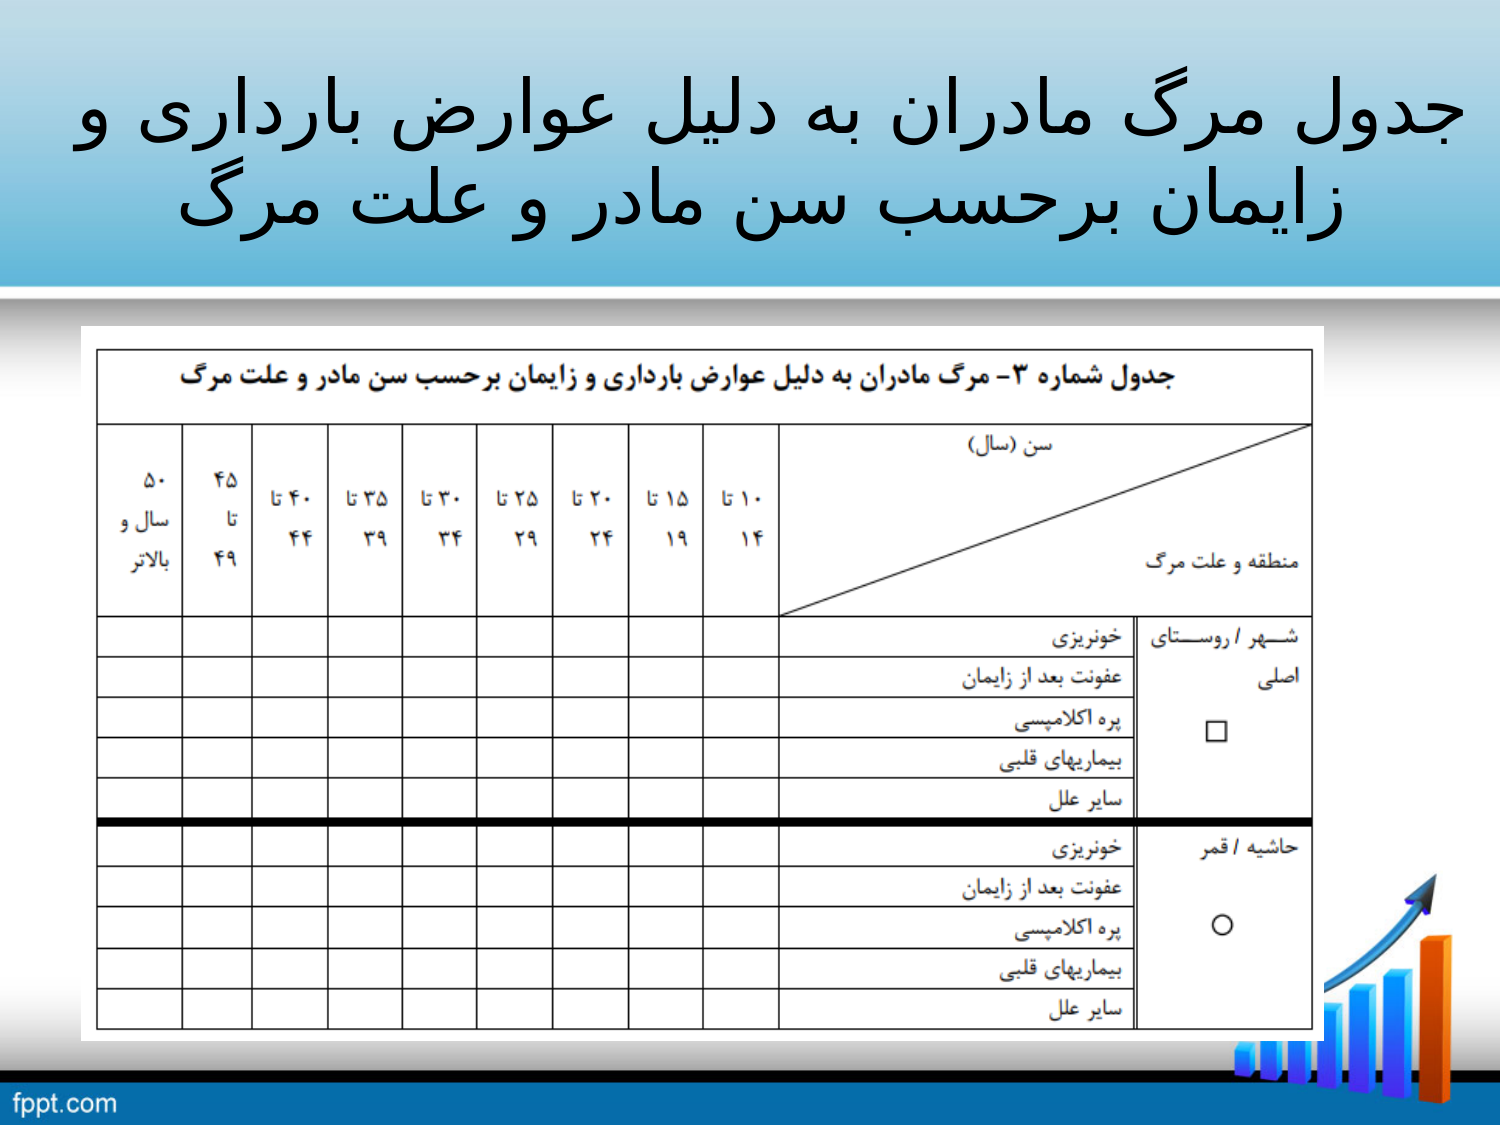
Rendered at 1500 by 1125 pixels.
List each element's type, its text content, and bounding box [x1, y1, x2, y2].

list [81, 326, 1325, 1041]
picture [0, 0, 1500, 1125]
title جدول مرگ مادران به دليل عوارض بارداری و زایمان برحسب سن مادر و علت مرگ [23, 54, 1500, 243]
